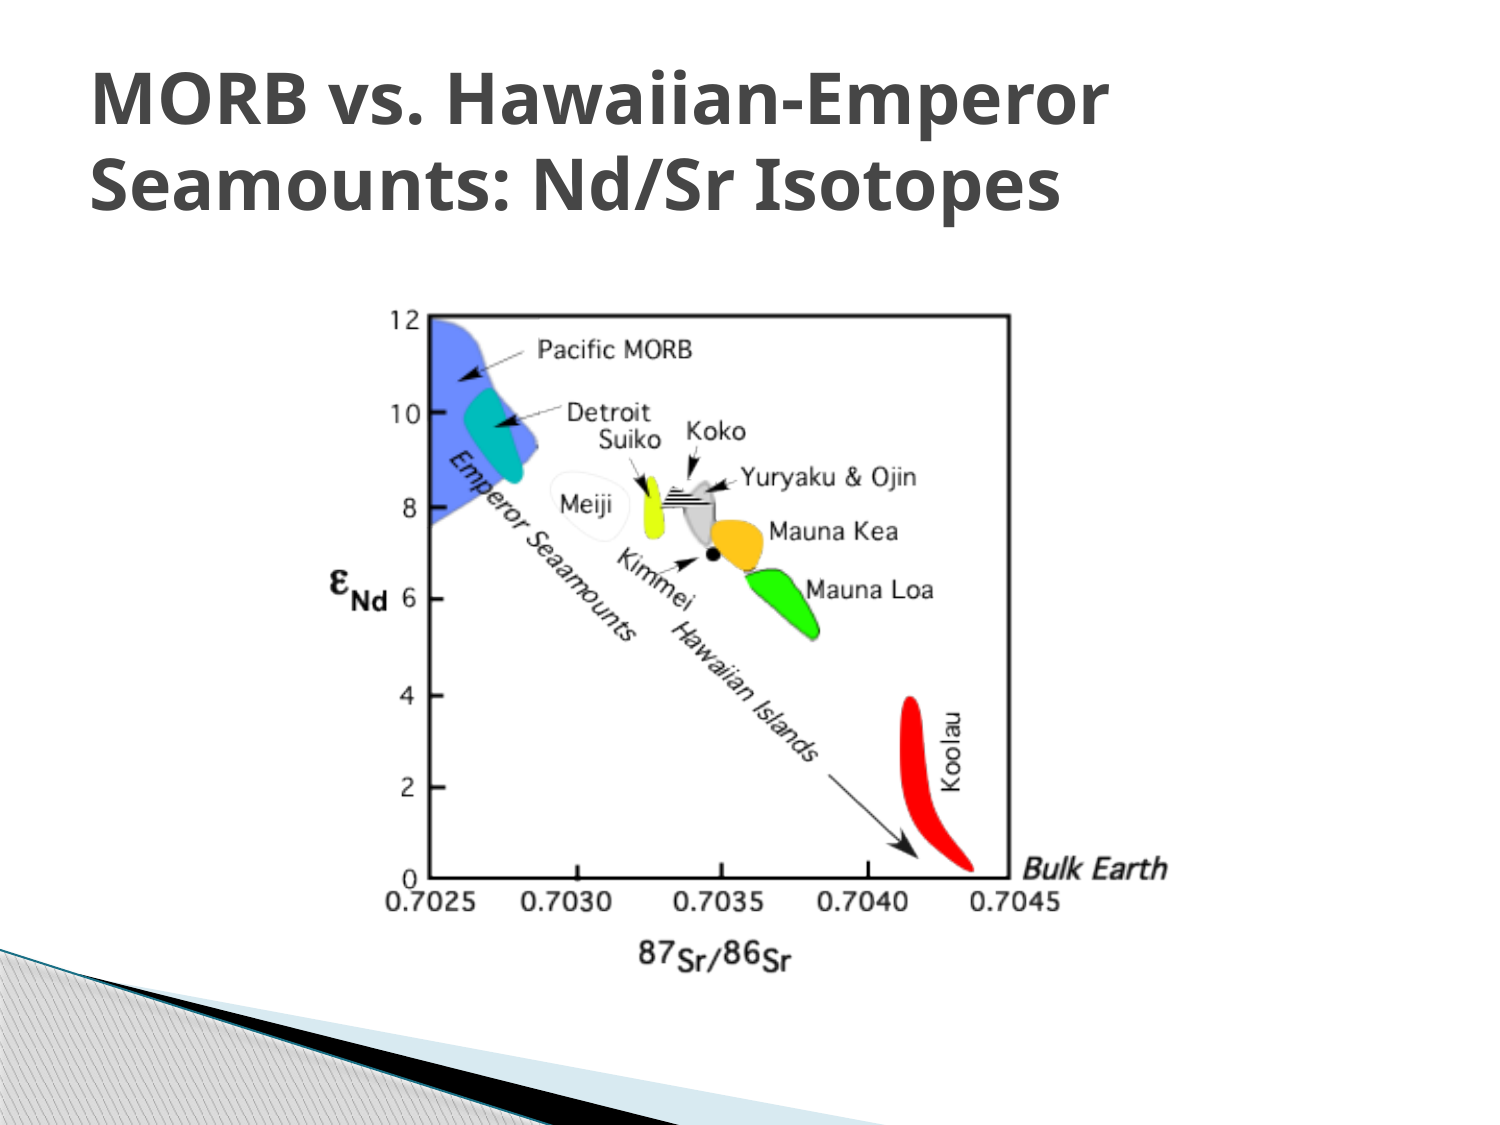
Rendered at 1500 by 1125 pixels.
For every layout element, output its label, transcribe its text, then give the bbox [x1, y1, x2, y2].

title MORB vs. Hawaiian-Emperor Seamounts: Nd/Sr Isotopes [75, 45, 1425, 233]
picture [328, 305, 1171, 983]
